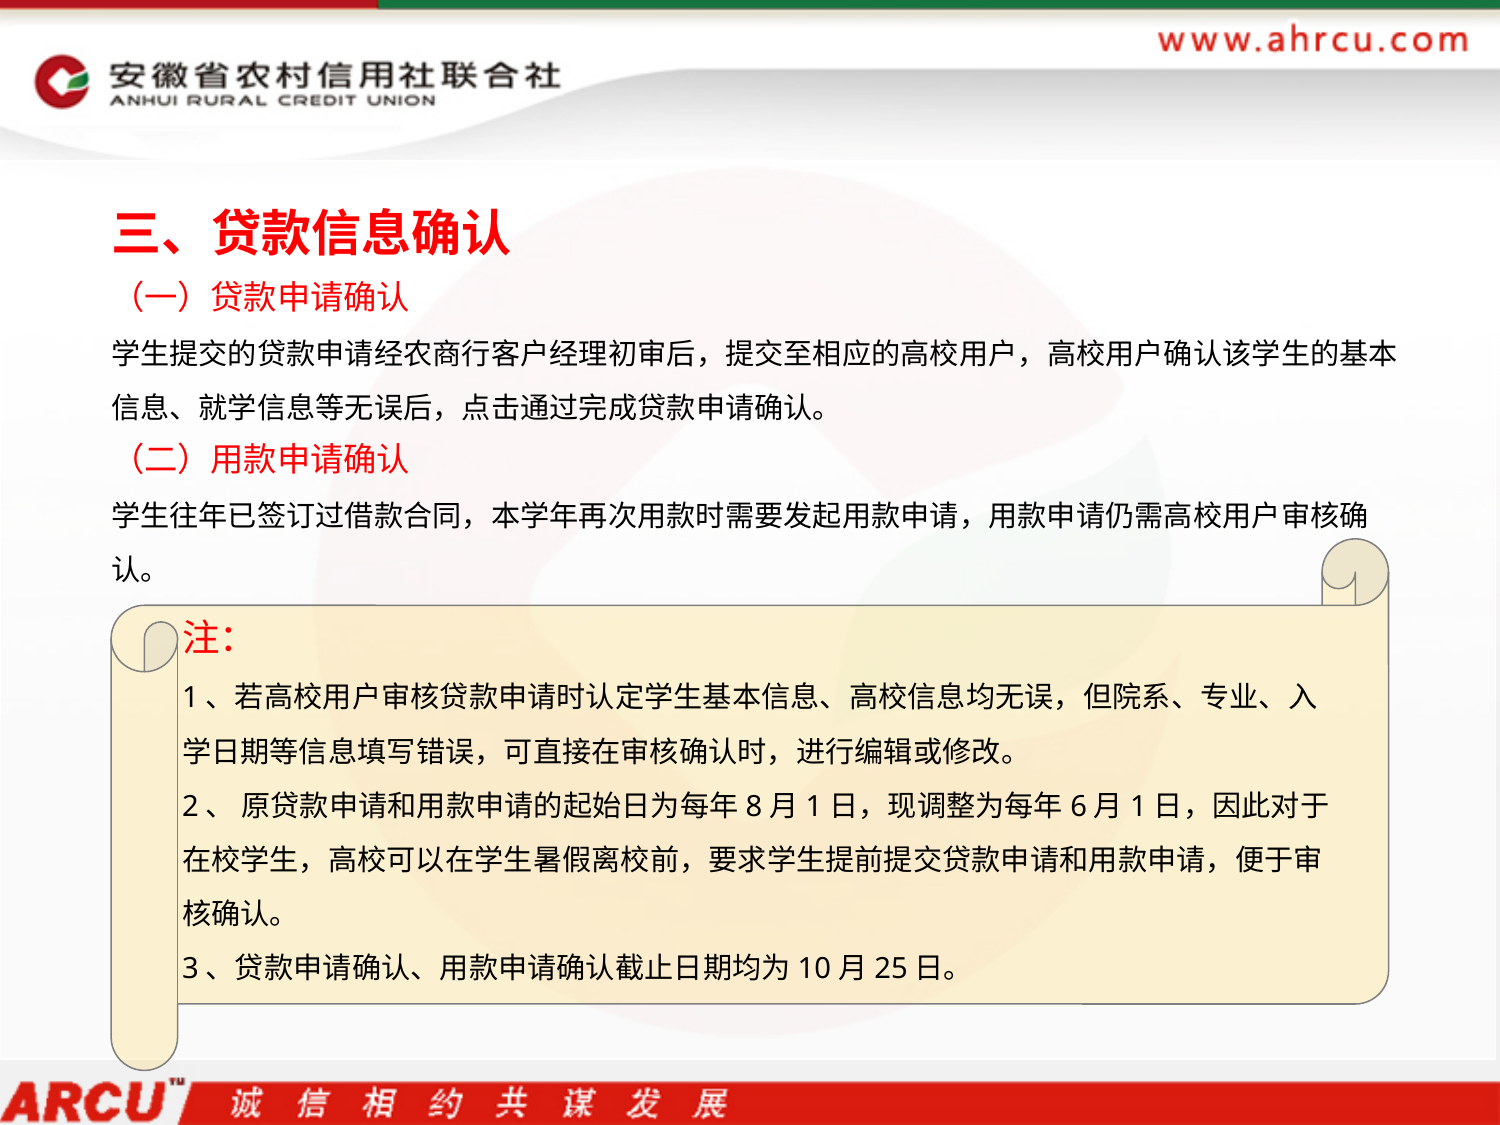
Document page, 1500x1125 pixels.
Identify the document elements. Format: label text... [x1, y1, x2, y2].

text_box 三、贷款信息确认 （一）贷款申请确认 学生提交的贷款申请经农商行客户经理初审后，提交至相应的高校用户，高校用户确认该学生的基本信息、就学信息等无误后，点击通过完成贷款申请确认。 （二）用款申请确认 学生往年已签订过借款合同，本学年再次用款时需要发起用款申请，用款申请仍需高校用户审核确认。 [96, 200, 1420, 811]
picture [0, 0, 1500, 1125]
text_box [111, 538, 1389, 1071]
text_box 注： 1、若高校用户审核贷款申请时认定学生基本信息、高校信息均无误，但院系、专业、入学日期等信息填写错误，可直接在审核确认时，进行编辑或修改。 2、 原贷款申请和用款申请的起始日为每年8月1日，现调整为每年6月1日，因此对于在校学生，高校可以在学生暑假离校前，要求学生提前提交贷款申请和用款申请，便于审核确认。 3、贷款申请确认、用款申请确认截止日期均为10月25日。 [167, 597, 1349, 992]
